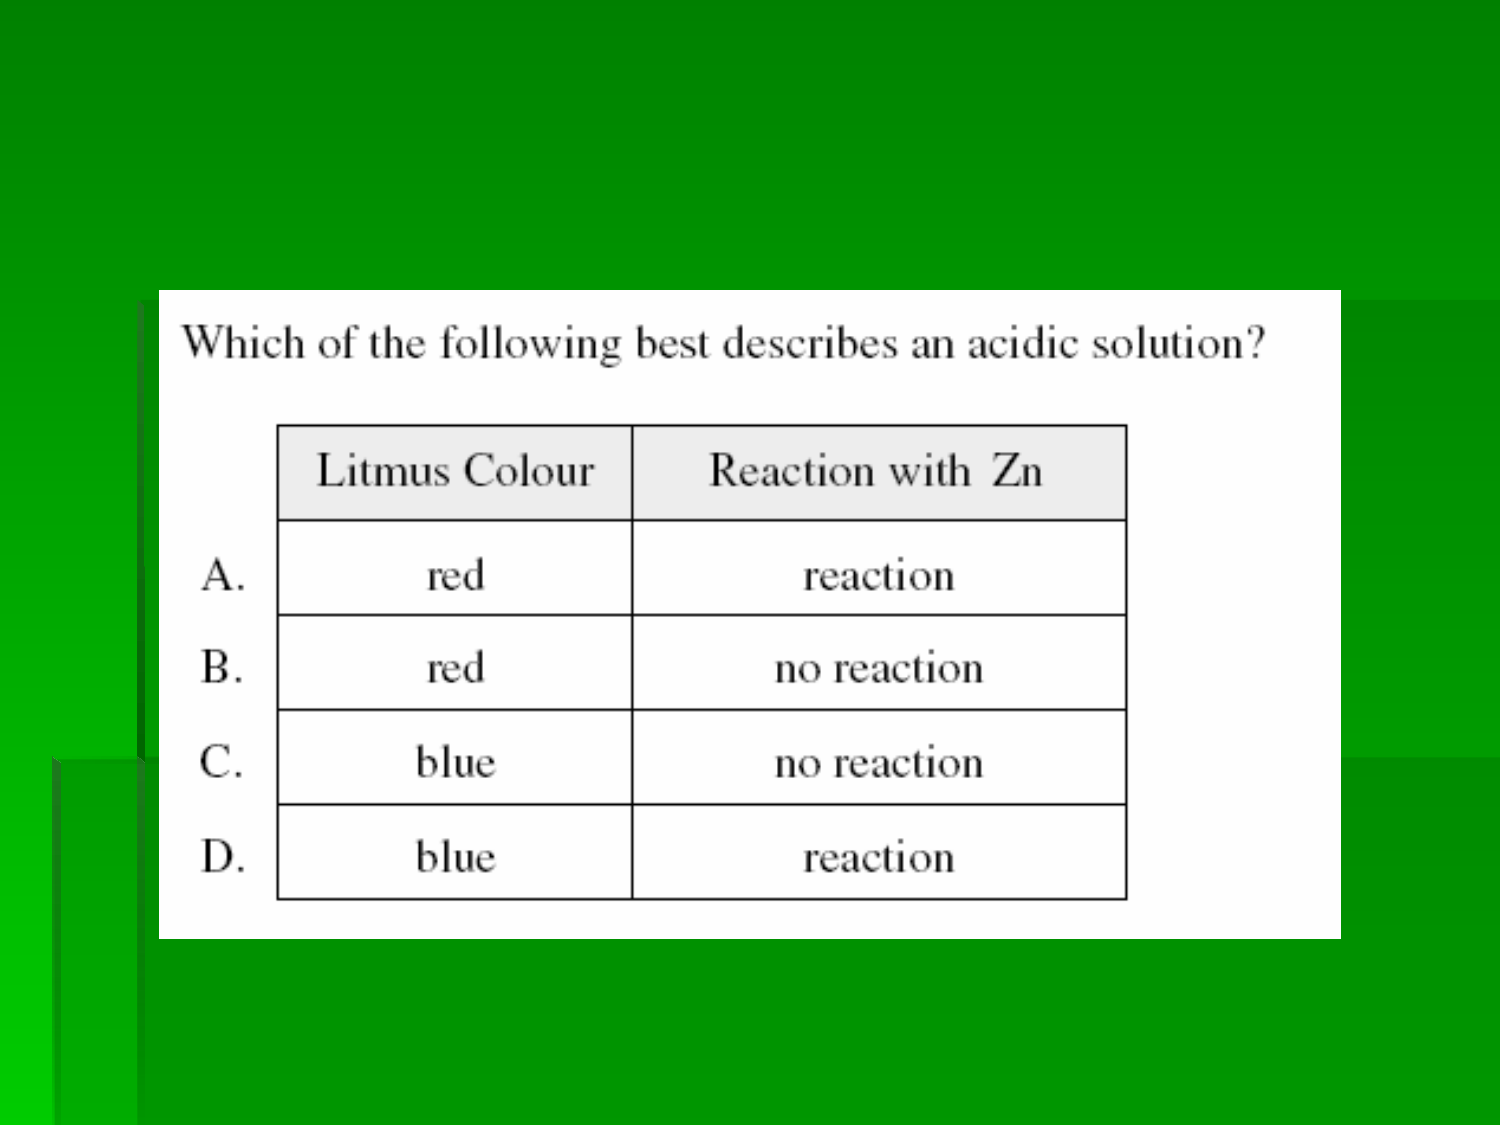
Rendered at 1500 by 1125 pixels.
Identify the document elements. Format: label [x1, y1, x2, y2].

picture [159, 290, 1341, 939]
